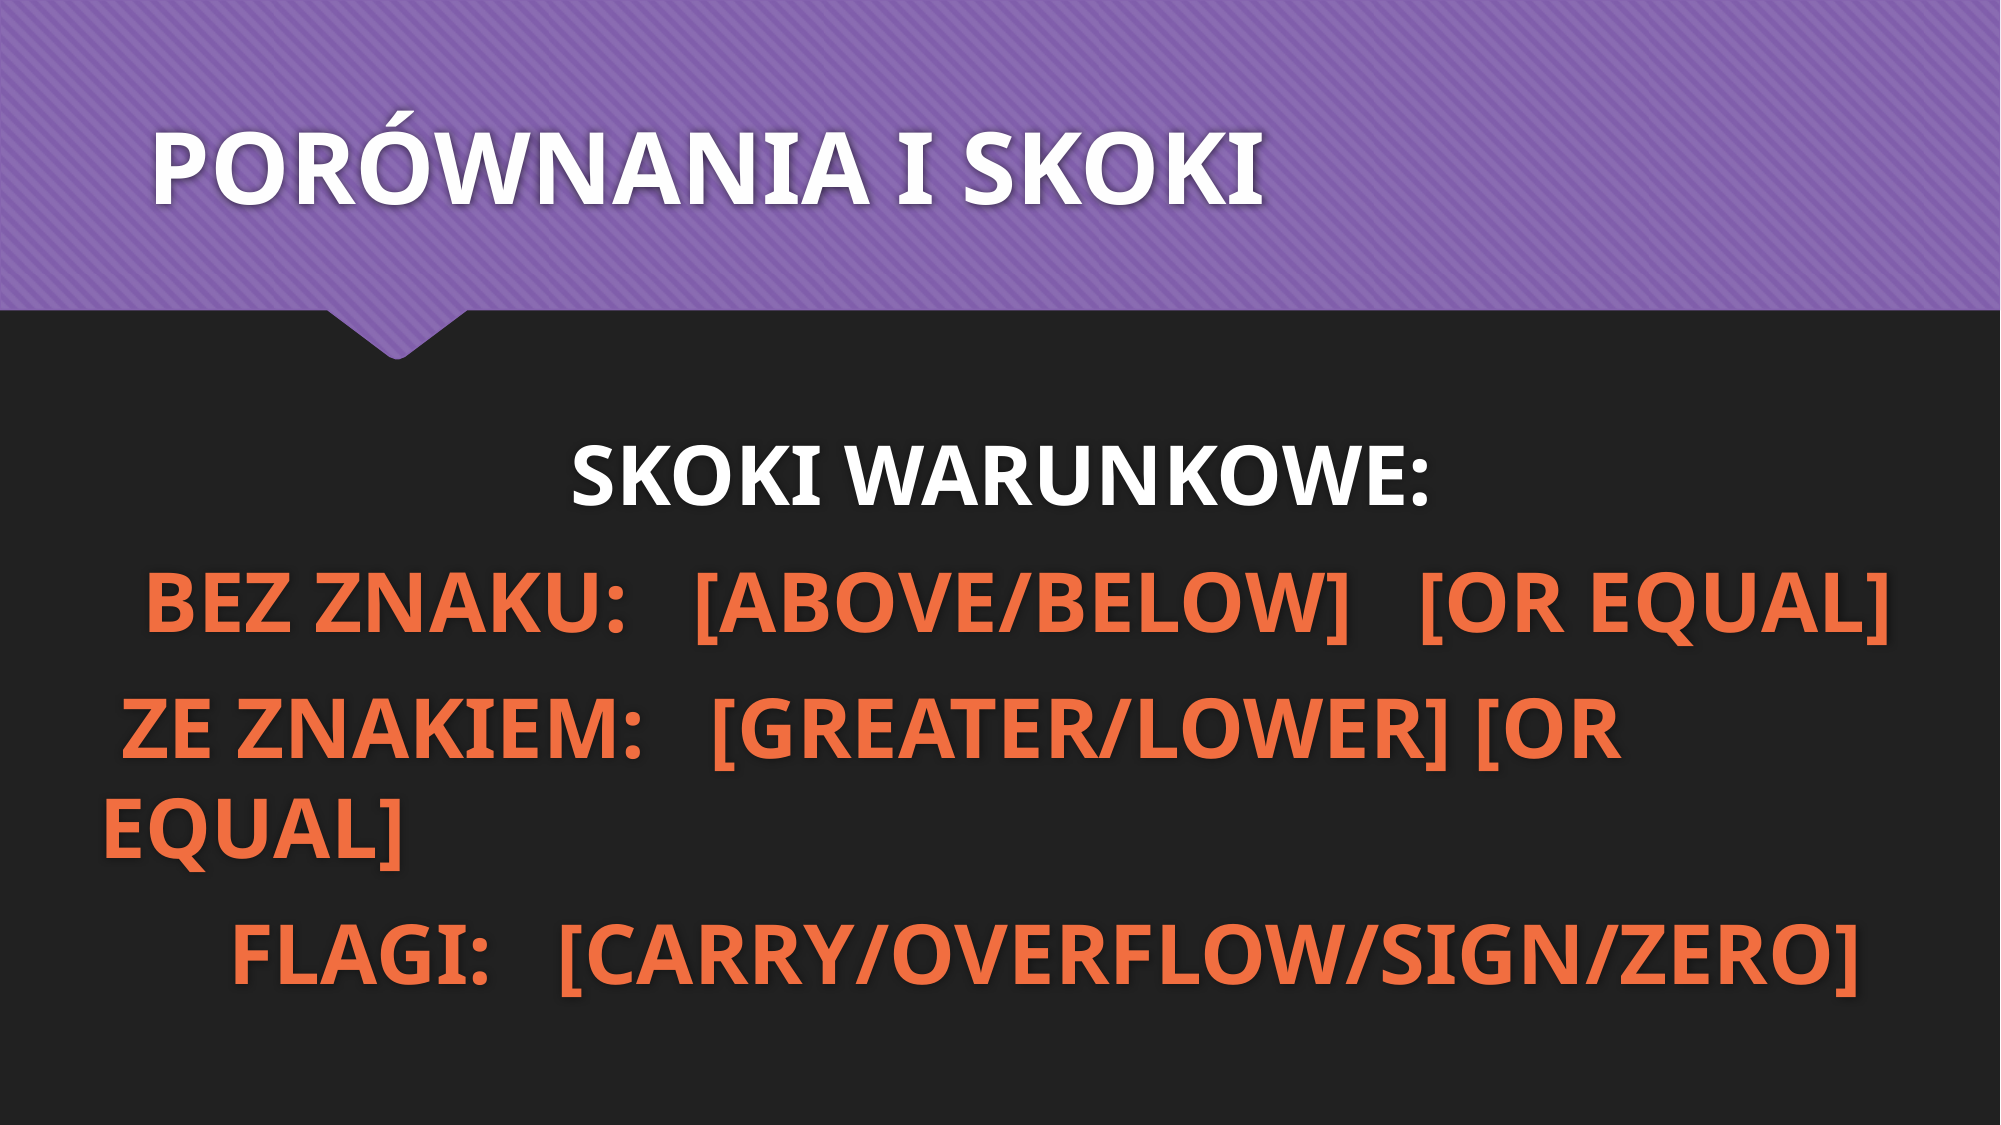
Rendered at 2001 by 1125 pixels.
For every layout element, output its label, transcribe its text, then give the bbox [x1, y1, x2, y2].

title PORÓWNANIA I SKOKI [132, 73, 1868, 233]
text_box SKOKI WARUNKOWE: BEZ ZNAKU: [ABOVE/BELOW] [OR EQUAL] ZE ZNAKIEM: [GREATER/LOWER] [OR EQUAL] FLAGI: [CARRY/OVERFLOW/SIGN/ZERO] [84, 364, 1919, 1060]
